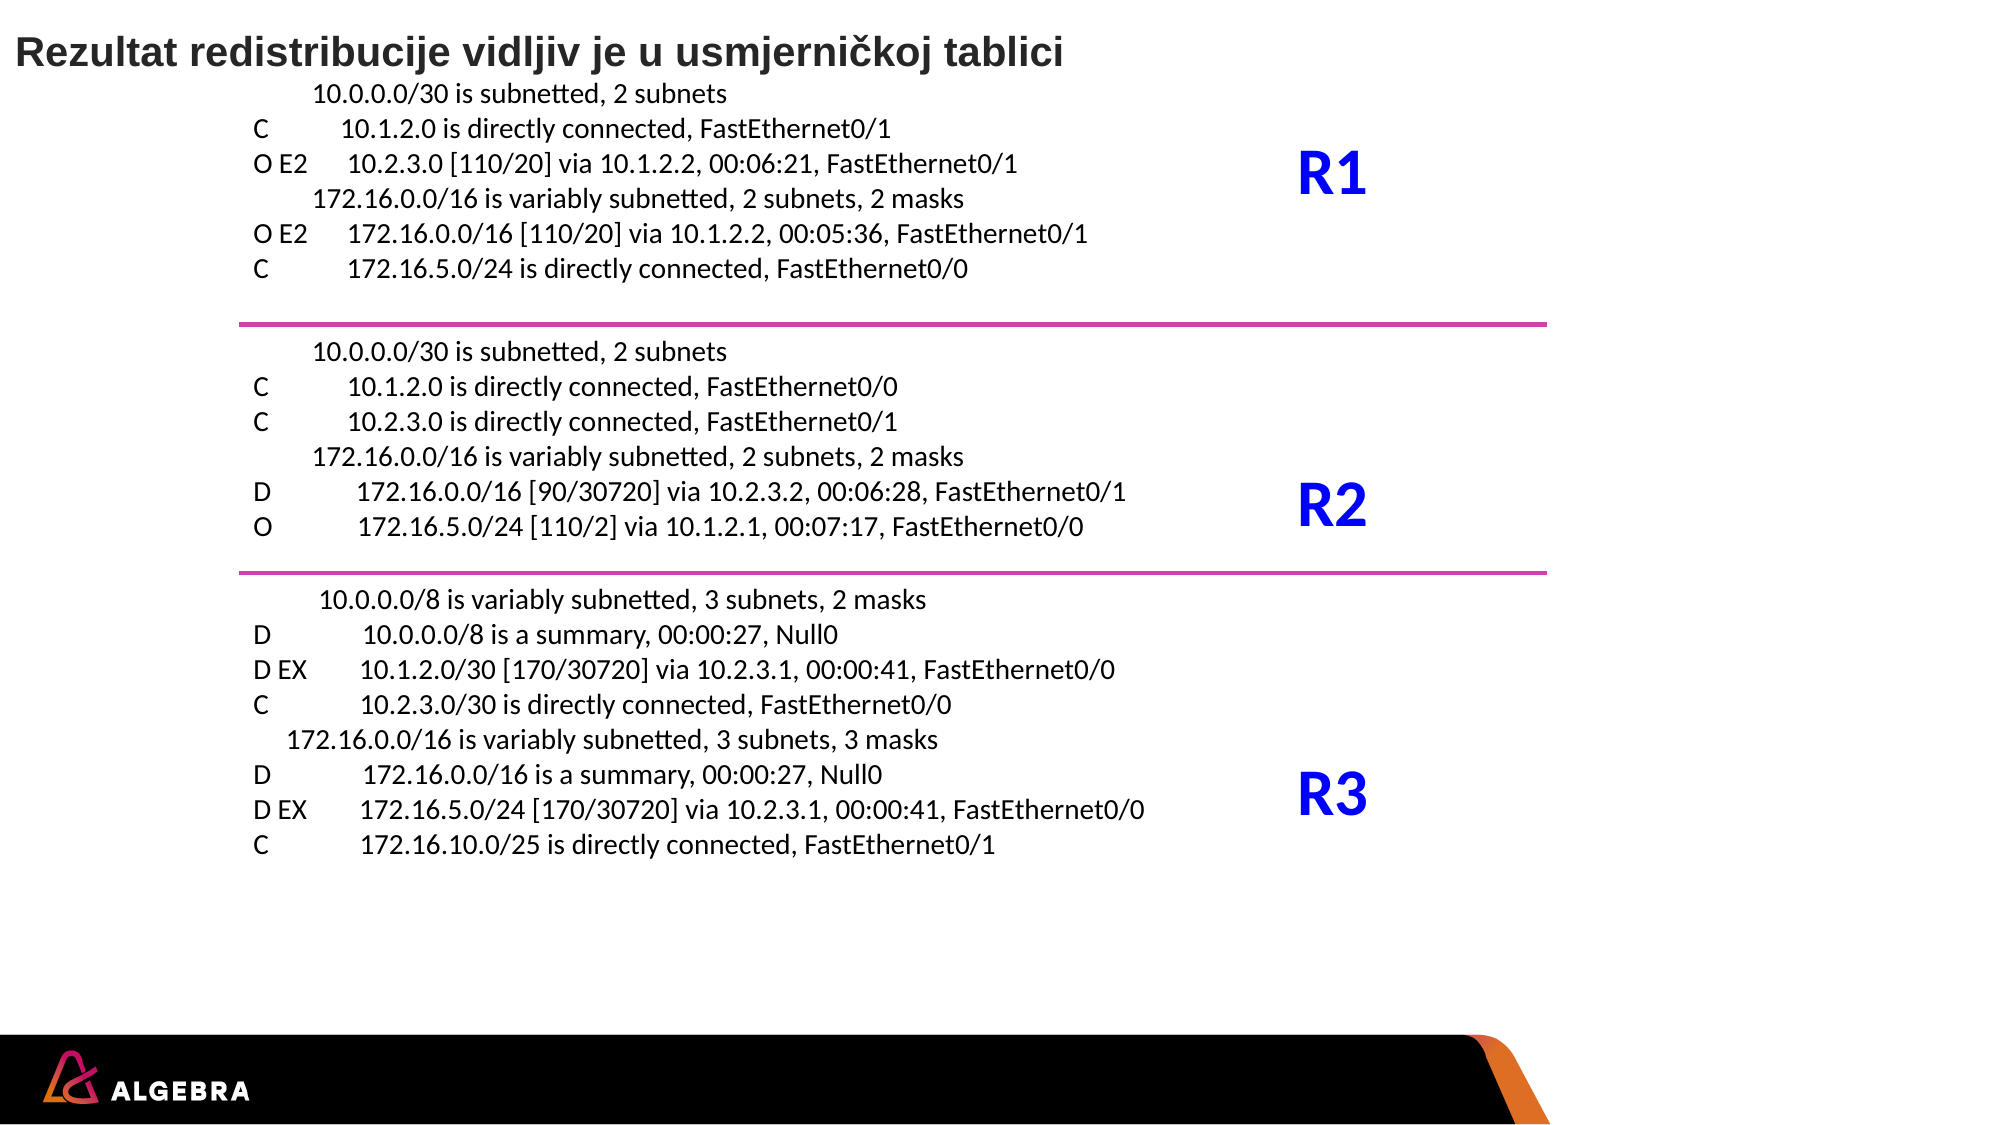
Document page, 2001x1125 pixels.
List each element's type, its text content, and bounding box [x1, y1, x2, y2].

text_box 10.0.0.0/30 is subnetted, 2 subnets C 10.1.2.0 is directly connected, FastEthernet0/1 O E2 10.2.3.0 [110/20] via 10.1.2.2, 00:06:21, FastEthernet0/1 172.16.0.0/16 is variably subnetted, 2 subnets, 2 masks O E2 172.16.0.0/16 [110/20] via 10.1.2.2, 00:05:36, FastEthernet0/1 C 172.16.5.0/24 is directly connected, FastEthernet0/0 [238, 67, 1739, 292]
text_box R3 [1282, 741, 1384, 837]
text_box R2 [1282, 452, 1384, 547]
picture [0, 1034, 1733, 1125]
text_box 10.0.0.0/30 is subnetted, 2 subnets C 10.1.2.0 is directly connected, FastEthernet0/0 C 10.2.3.0 is directly connected, FastEthernet0/1 172.16.0.0/16 is variably subnetted, 2 subnets, 2 masks D 172.16.0.0/16 [90/30720] via 10.2.3.2, 00:06:28, FastEthernet0/1 O 172.16.5.0/24 [110/2] via 10.1.2.1, 00:07:17, FastEthernet0/0 [238, 324, 1739, 550]
title Rezultat redistribucije vidljiv je u usmjerničkoj tablici [0, 0, 1500, 107]
text_box R1 [1282, 120, 1384, 215]
text_box 10.0.0.0/8 is variably subnetted, 3 subnets, 2 masks D 10.0.0.0/8 is a summary, 00:00:27, Null0 D EX 10.1.2.0/30 [170/30720] via 10.2.3.1, 00:00:41, FastEthernet0/0 C 10.2.3.0/30 is directly connected, FastEthernet0/0 172.16.0.0/16 is variably subnetted, 3 subnets, 3 masks D 172.16.0.0/16 is a summary, 00:00:27, Null0 D EX 172.16.5.0/24 [170/30720] via 10.2.3.1, 00:00:41, FastEthernet0/0 C 172.16.10.0/25 is directly connected, FastEthernet0/1 [238, 573, 1739, 868]
